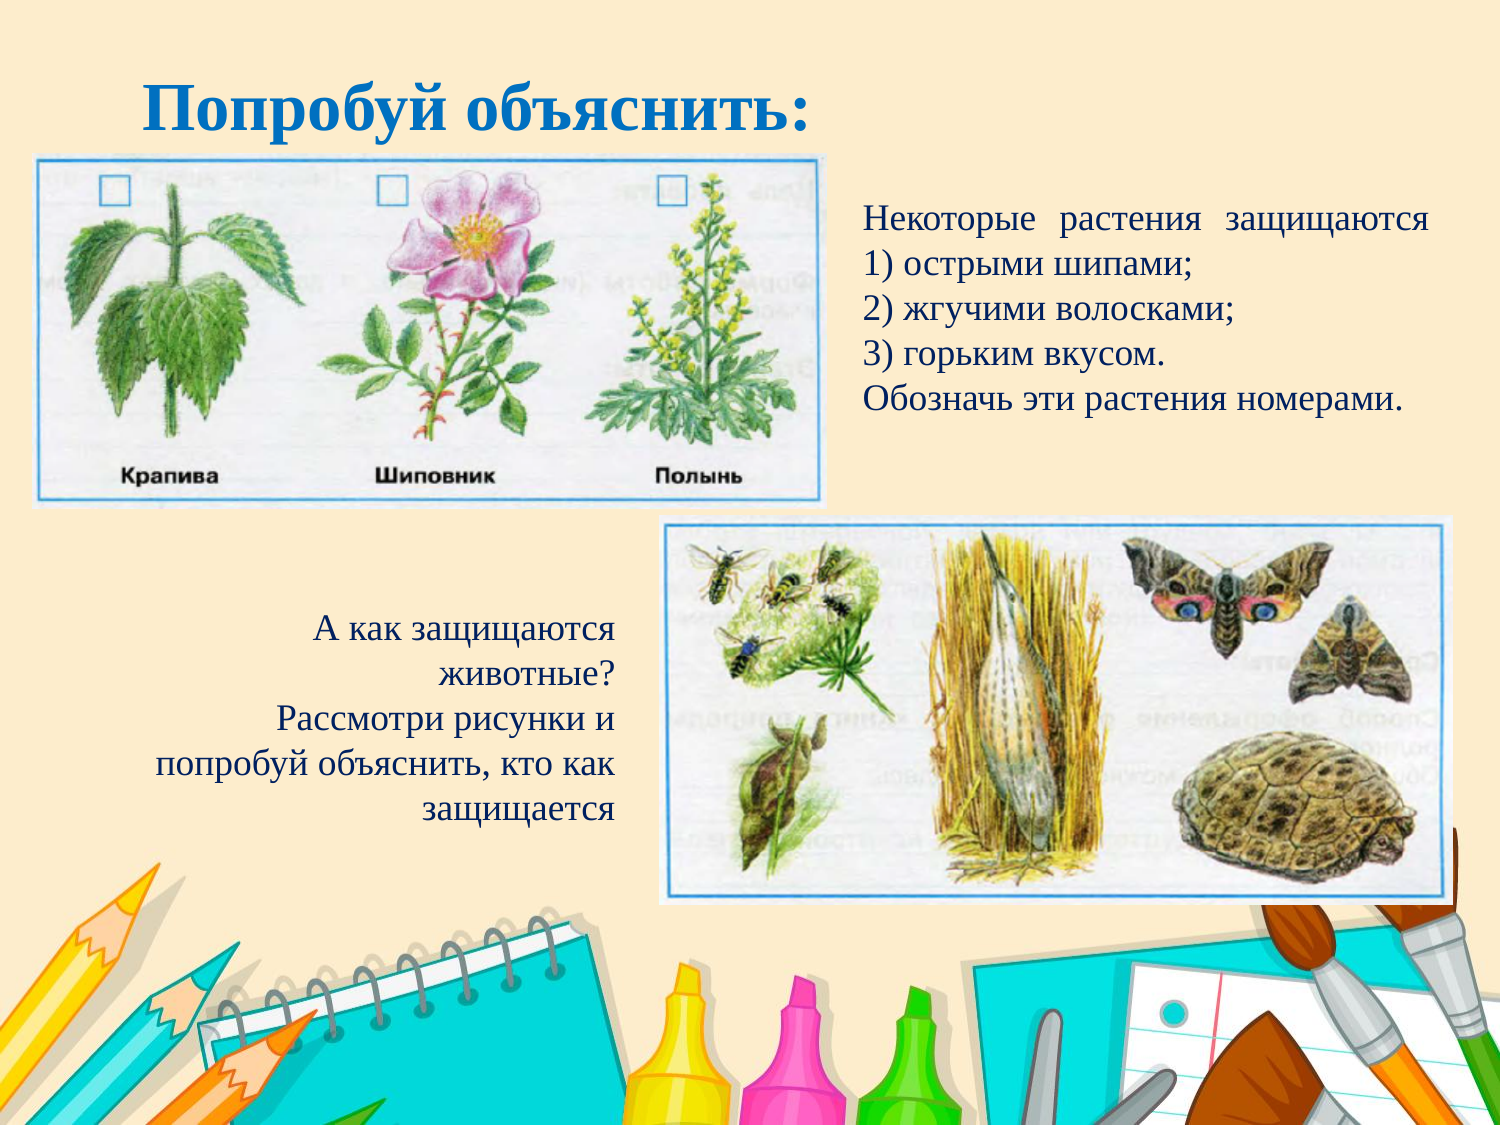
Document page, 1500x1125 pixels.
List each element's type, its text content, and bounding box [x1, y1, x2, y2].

title Попробуй объяснить: [127, 0, 1421, 218]
picture [0, 0, 1500, 1125]
text_box А как защищаются животные? Рассмотри рисунки и попробуй объяснить, кто как защищается [126, 595, 631, 836]
text_box Некоторые растения защищаются 1) острыми шипами; 2) жгучими волосками; 3) горьким вкусом. Обозначь эти растения номерами. [847, 185, 1445, 426]
